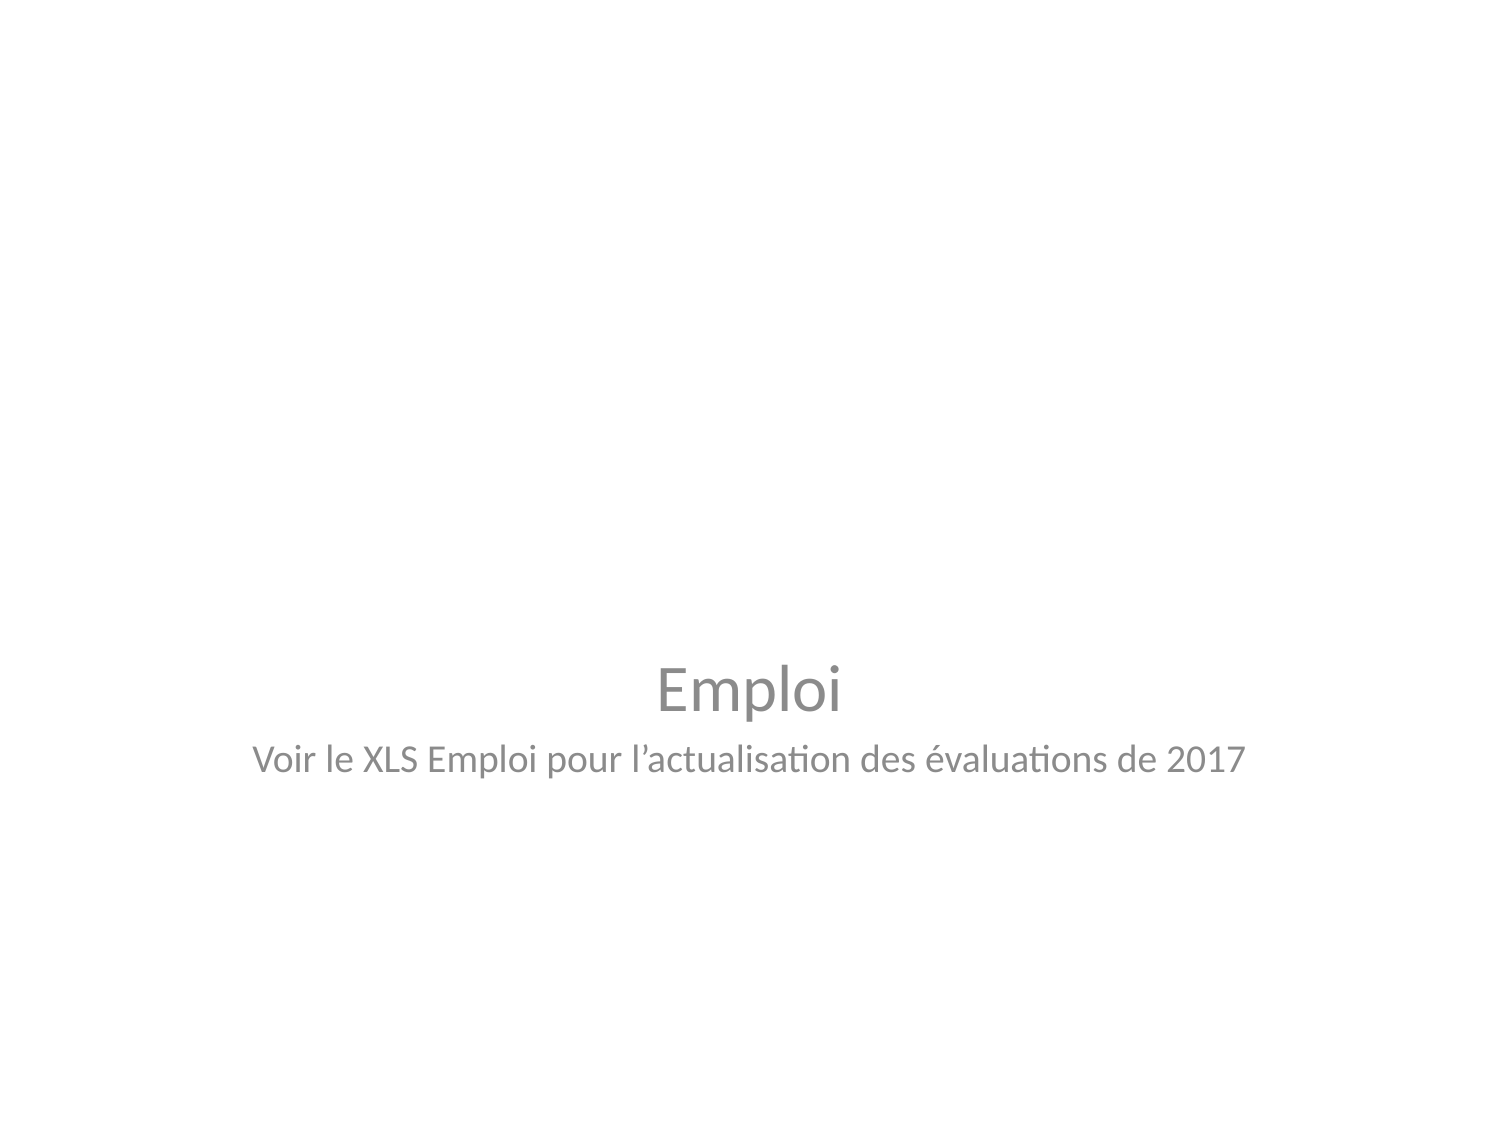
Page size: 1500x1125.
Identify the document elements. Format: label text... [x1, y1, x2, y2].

subtitle Emploi Voir le XLS Emploi pour l’actualisation des évaluations de 2017 [225, 637, 1275, 925]
